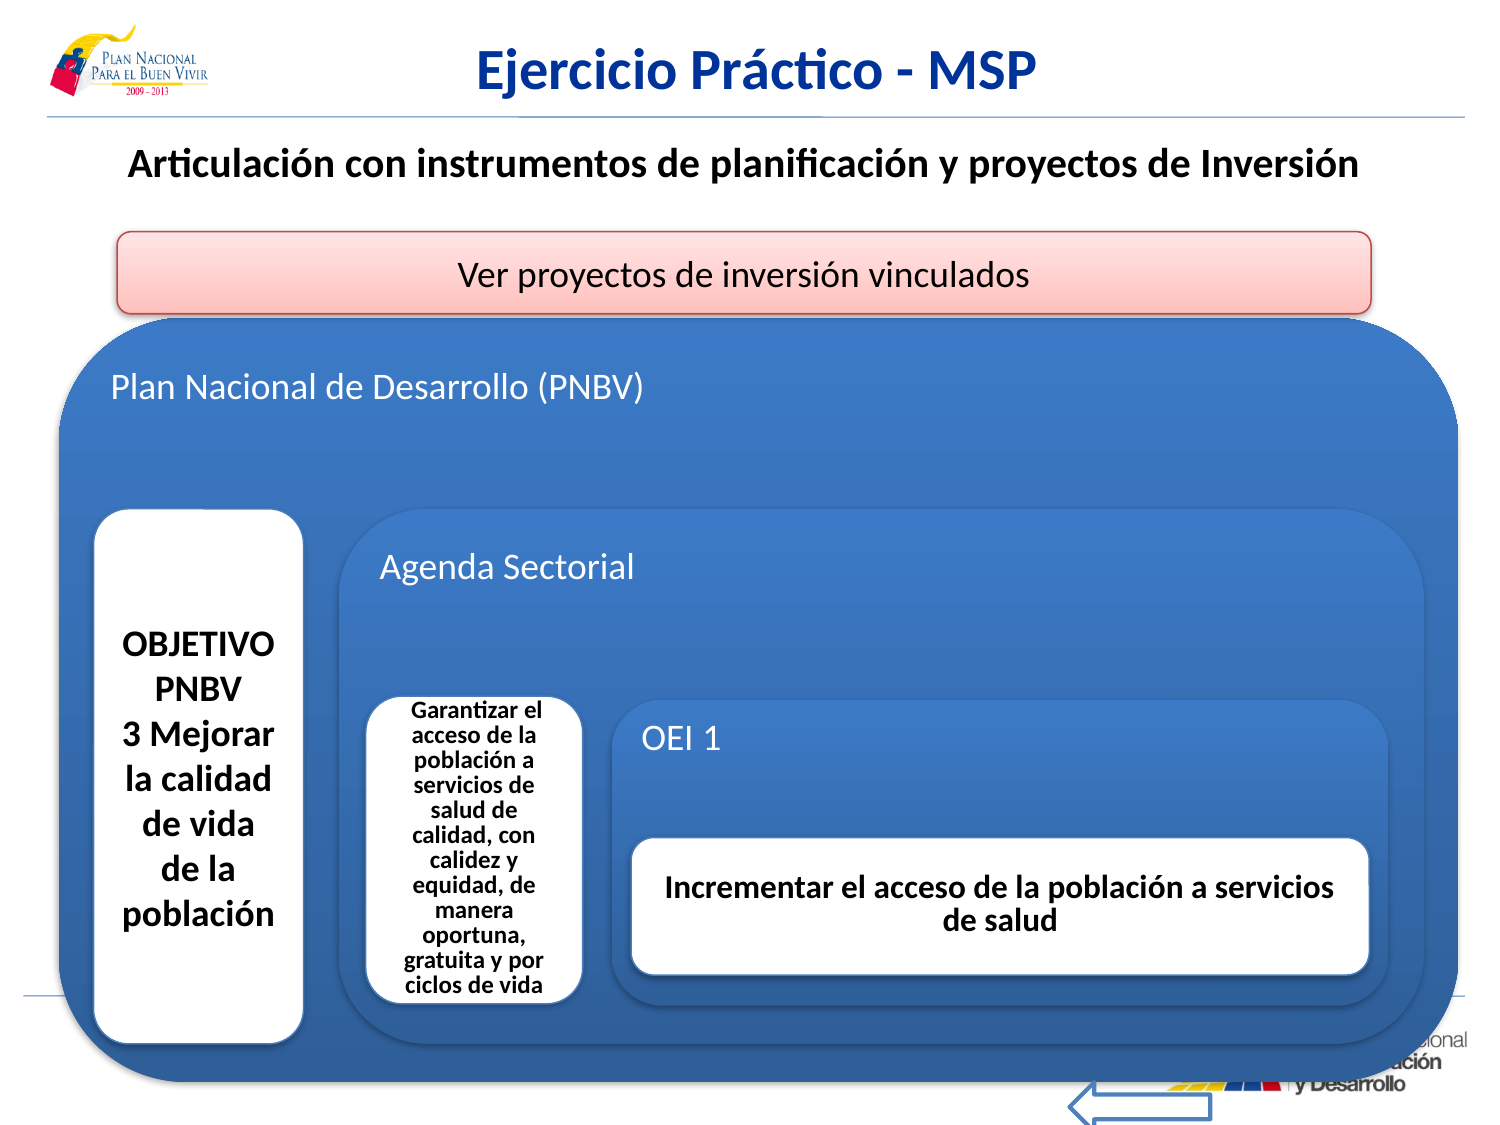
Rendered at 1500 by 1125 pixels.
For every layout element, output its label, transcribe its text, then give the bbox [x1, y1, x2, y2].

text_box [58, 317, 1459, 1083]
picture [1160, 1007, 1473, 1100]
text_box Articulación con instrumentos de planificación y proyectos de Inversión [82, 128, 1407, 194]
text_box Ver proyectos de inversión vinculados [116, 230, 1372, 315]
text_box [1067, 1091, 1213, 1125]
picture [46, 17, 211, 106]
text_box Ejercicio Práctico - MSP [81, 0, 1432, 98]
